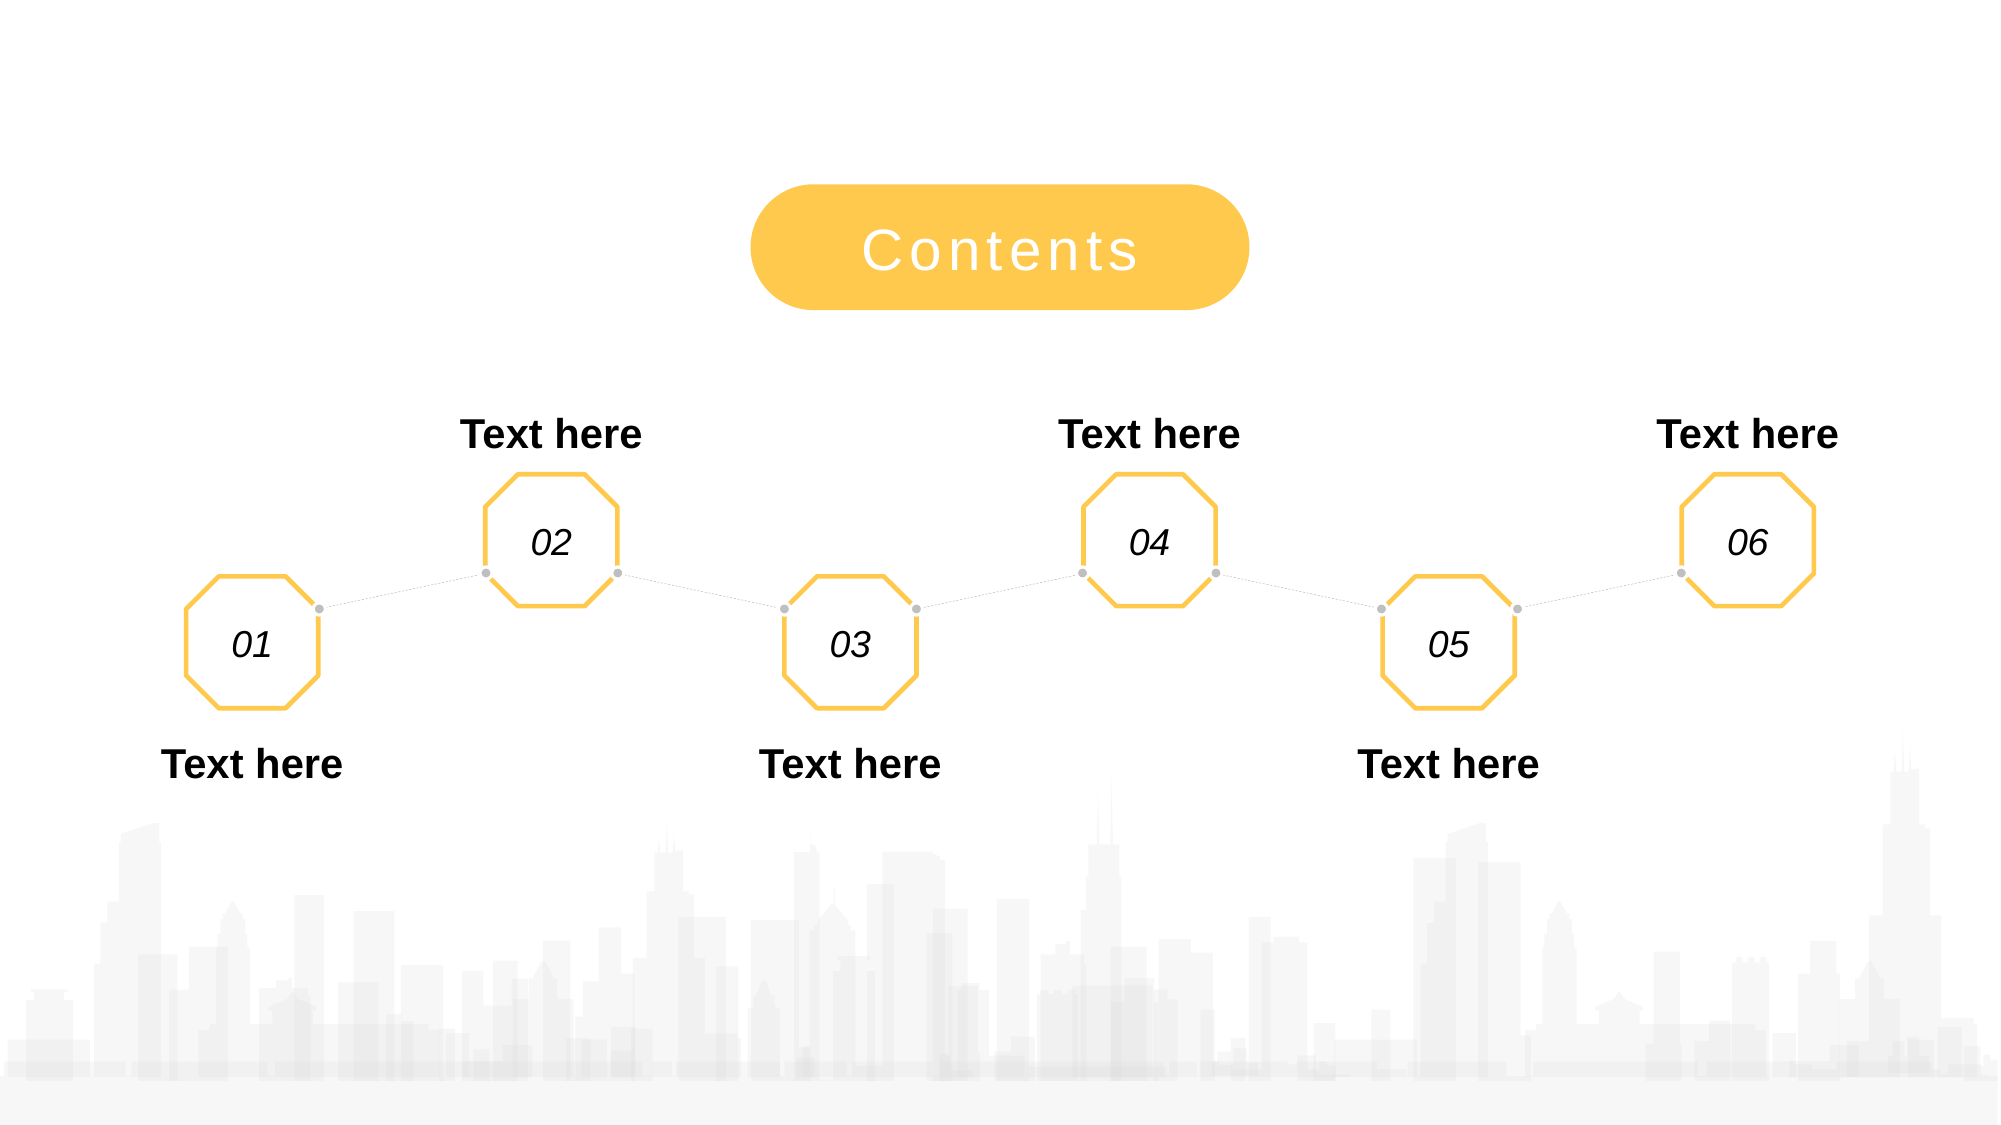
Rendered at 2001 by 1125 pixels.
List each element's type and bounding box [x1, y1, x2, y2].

text_box [0, 184, 1998, 1125]
